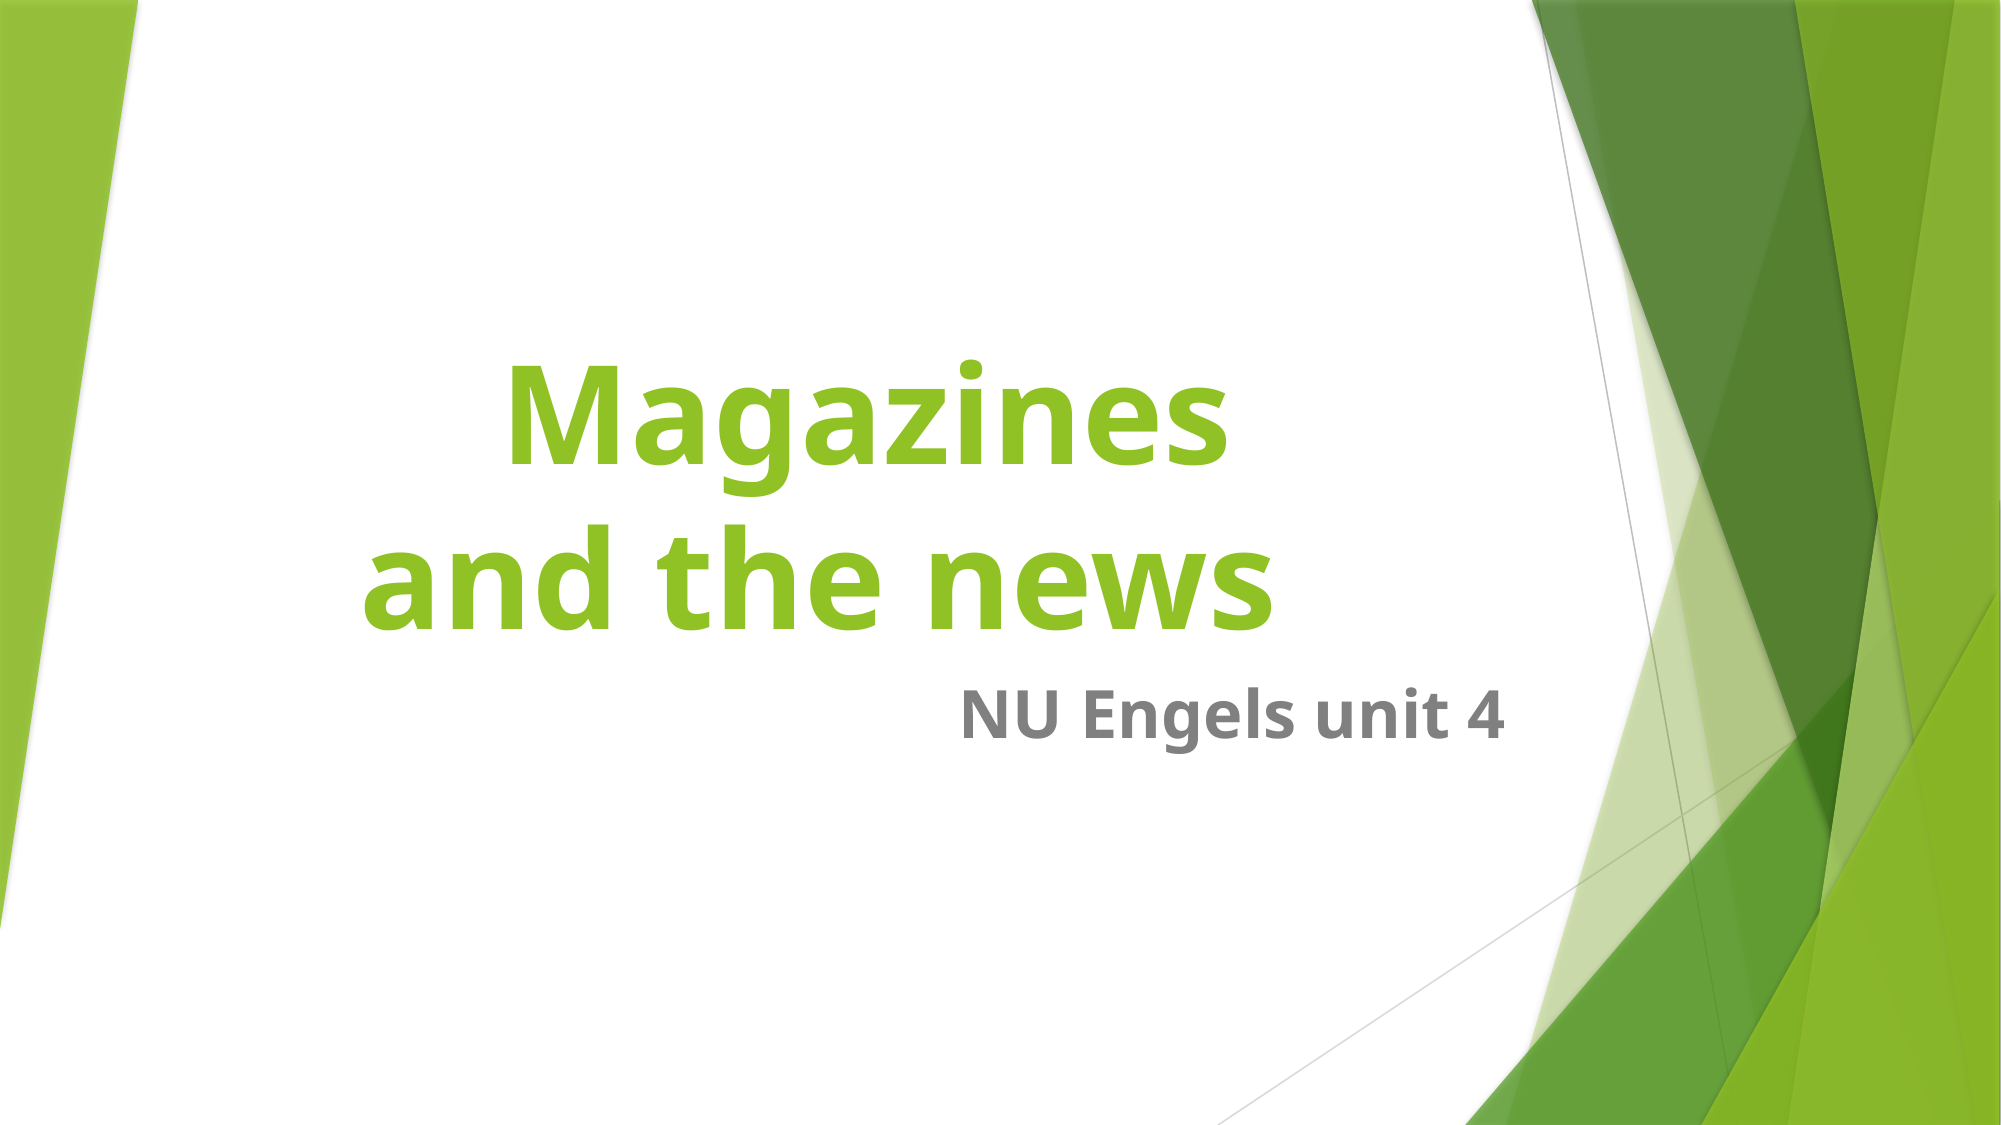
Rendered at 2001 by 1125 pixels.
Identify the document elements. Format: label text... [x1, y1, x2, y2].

title Magazines and the news [247, 394, 1522, 664]
subtitle NU Engels unit 4 [247, 664, 1522, 845]
